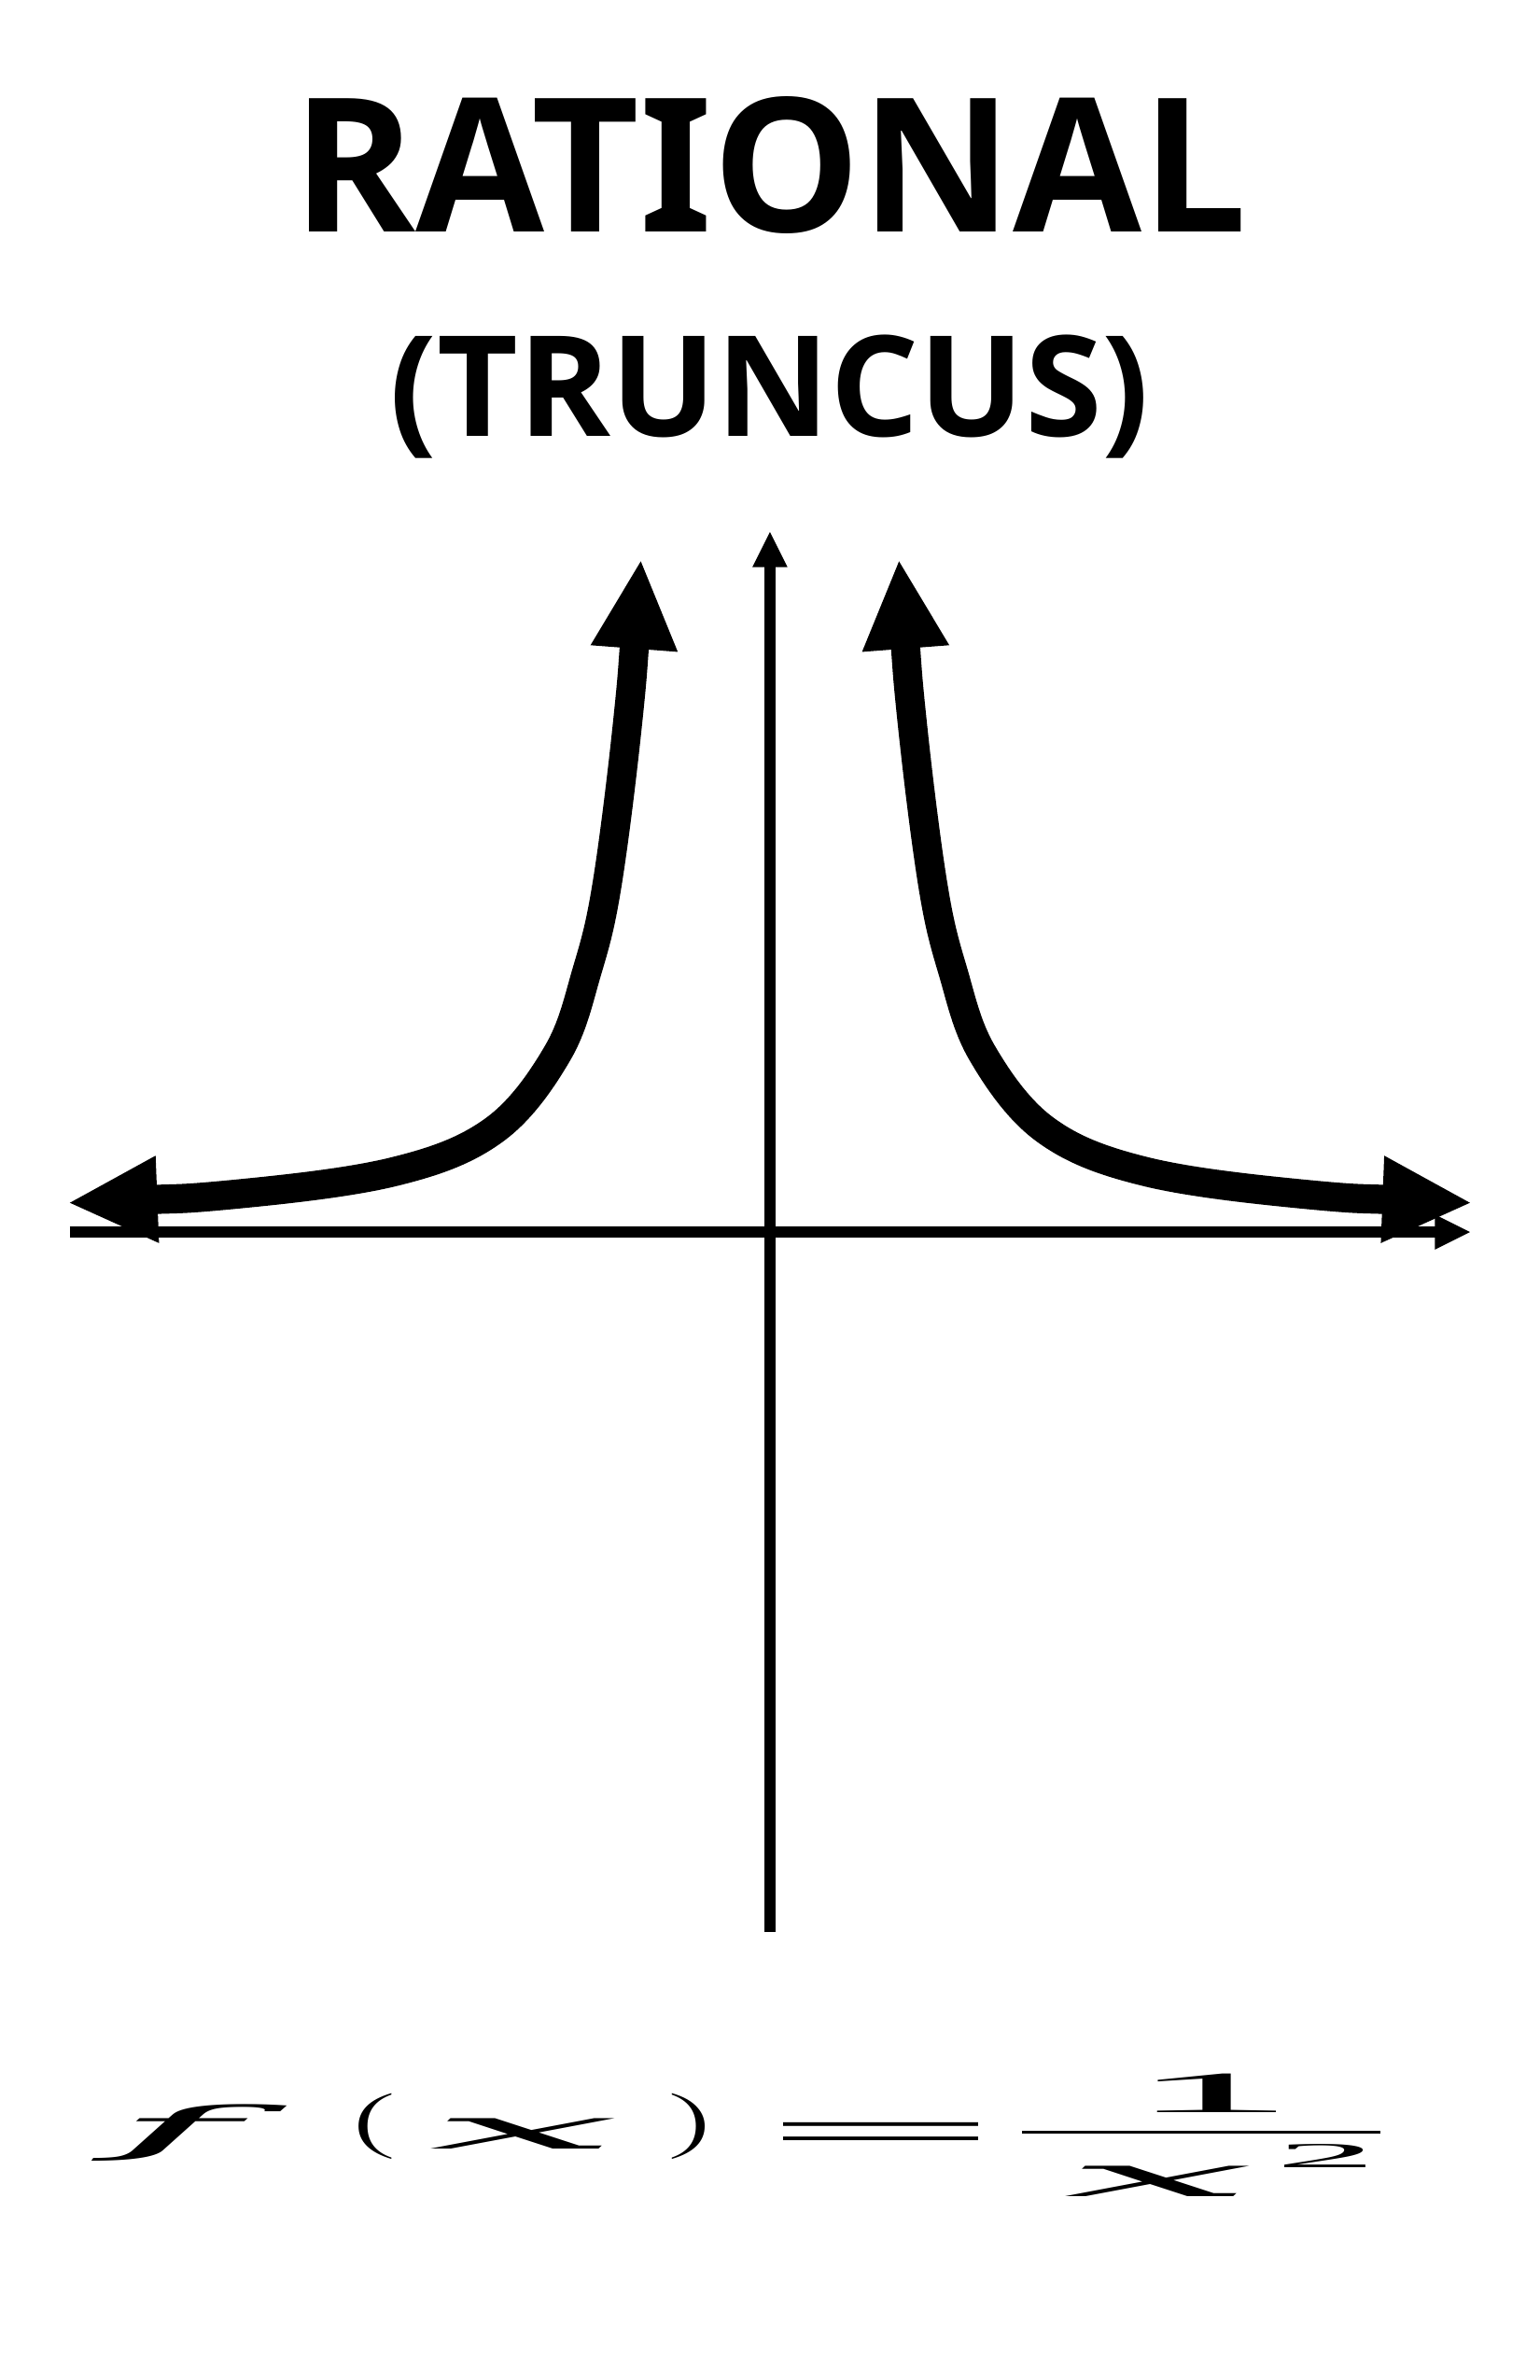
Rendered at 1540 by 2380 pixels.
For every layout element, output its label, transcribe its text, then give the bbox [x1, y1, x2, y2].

text_box [69, 561, 646, 1209]
text_box [894, 561, 1470, 1209]
text_box RATIONAL (TRUNCUS) [69, 42, 1470, 497]
